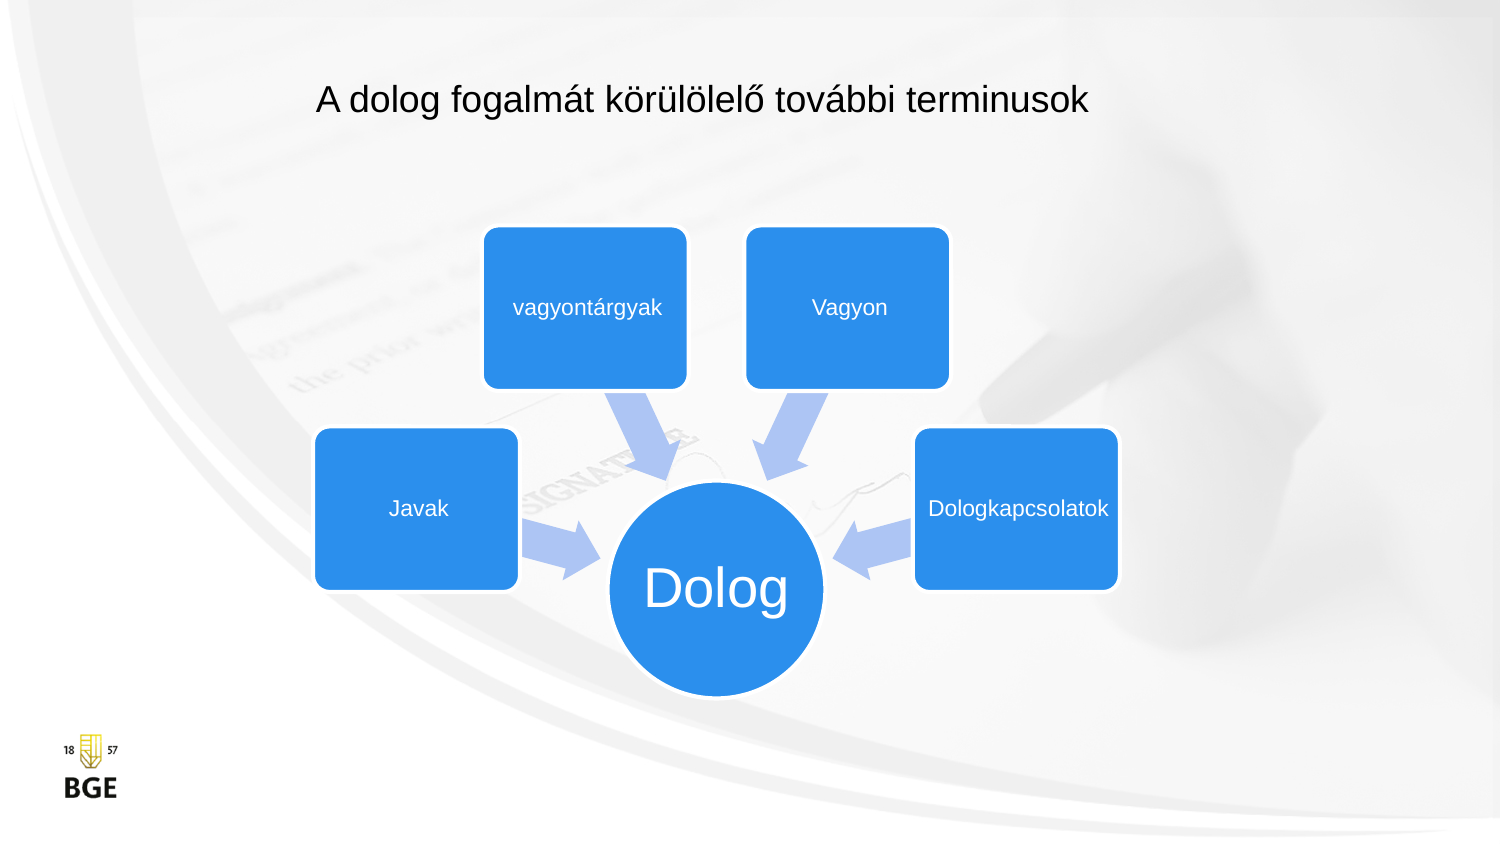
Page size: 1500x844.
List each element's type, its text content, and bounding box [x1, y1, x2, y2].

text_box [312, 194, 1121, 730]
picture [0, 0, 1500, 844]
text_box A dolog fogalmát körülölelő további terminusok [301, 67, 1196, 128]
